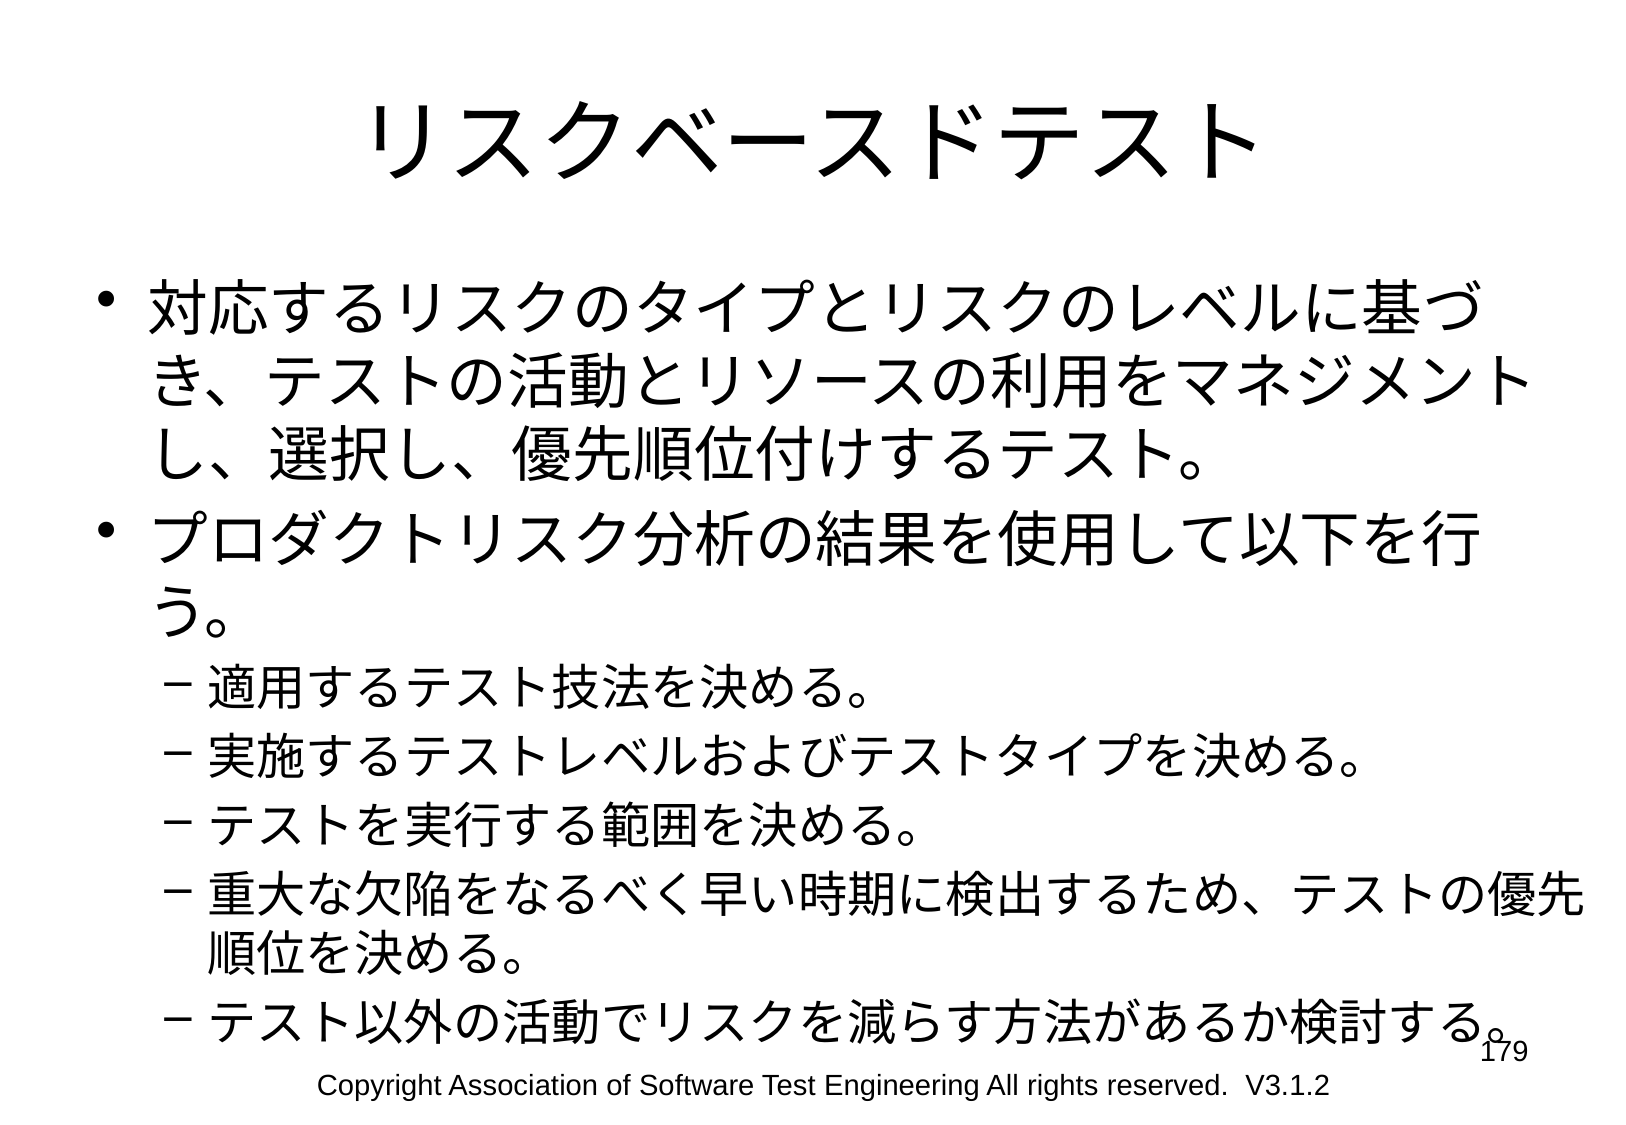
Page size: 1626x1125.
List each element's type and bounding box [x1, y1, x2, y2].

slide_number [1164, 1024, 1544, 1103]
title [80, 44, 1544, 233]
list [80, 262, 1605, 1059]
footer [233, 1058, 1416, 1103]
